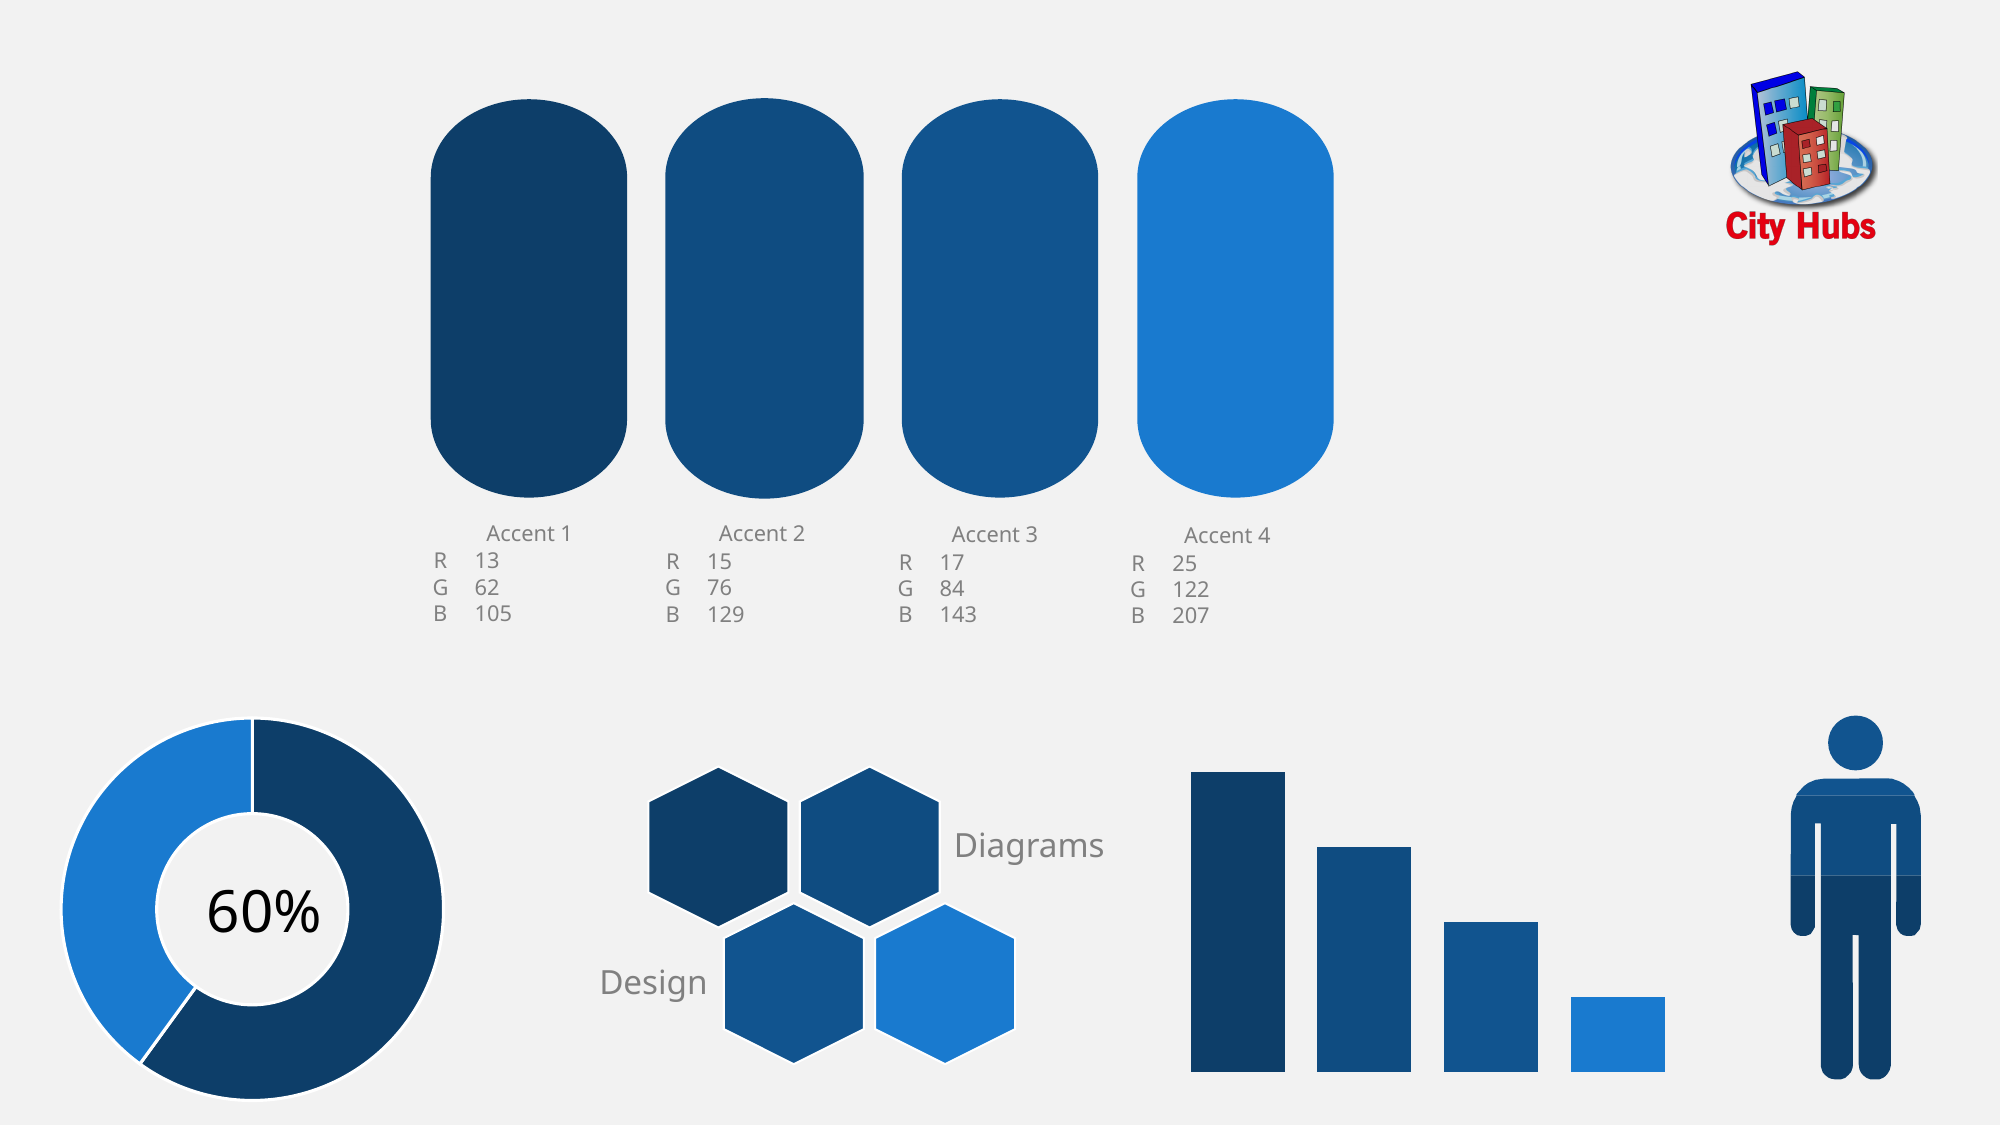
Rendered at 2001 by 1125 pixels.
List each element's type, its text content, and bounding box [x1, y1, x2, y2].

text_box 13 62 105 [472, 553, 641, 634]
text_box R G B [408, 539, 472, 634]
chart [1163, 727, 1692, 1080]
text_box Accent 2 [704, 512, 924, 554]
text_box 17 84 143 [937, 555, 1106, 635]
text_box R G B [641, 540, 705, 634]
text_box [7, 710, 497, 1109]
text_box 25 122 207 [1170, 555, 1377, 636]
text_box Accent 3 [936, 513, 1157, 555]
text_box R G B [1106, 541, 1170, 636]
picture [1726, 68, 1878, 246]
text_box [1790, 715, 1921, 1080]
text_box [1136, 98, 1335, 499]
text_box 15 76 129 [705, 554, 874, 634]
text_box [429, 98, 629, 499]
text_box Accent 1 [471, 512, 691, 553]
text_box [543, 722, 1124, 1109]
text_box [900, 98, 1100, 499]
text_box R G B [874, 541, 937, 635]
text_box Accent 4 [1169, 514, 1389, 555]
text_box [665, 98, 864, 499]
